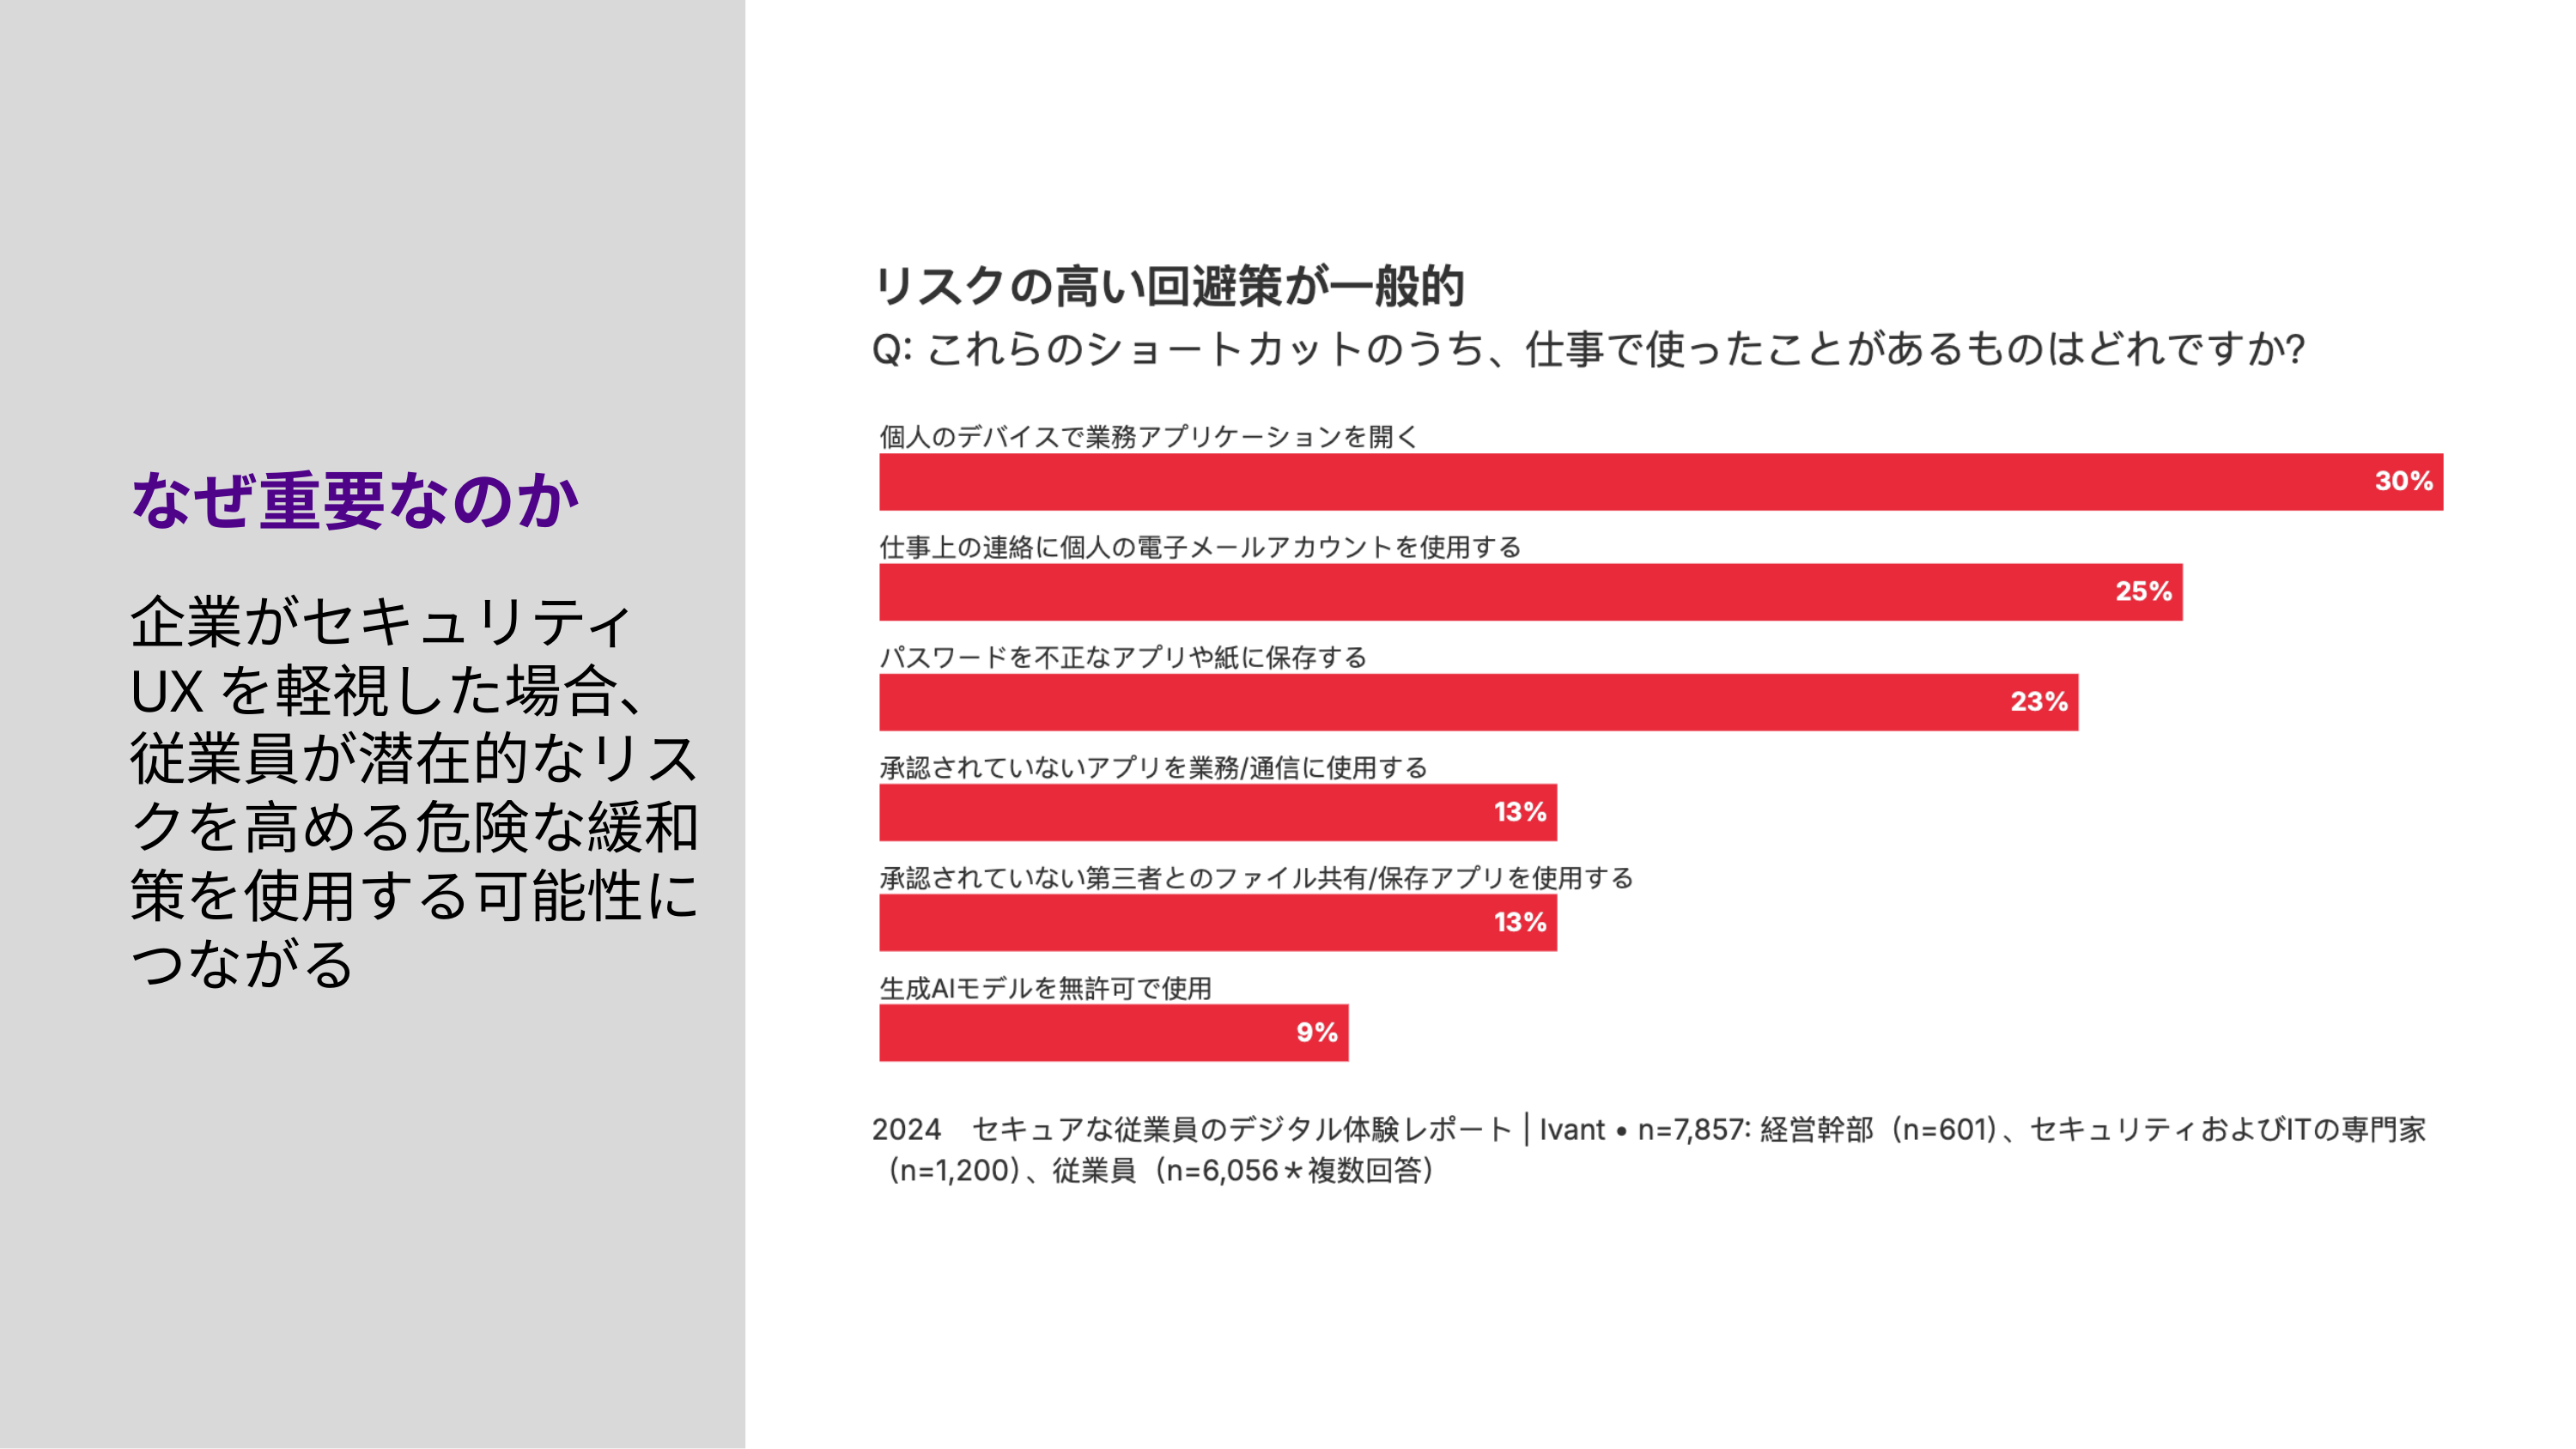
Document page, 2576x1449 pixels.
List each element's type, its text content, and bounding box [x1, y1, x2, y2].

text_box なぜ重要なのか [128, 460, 677, 630]
picture [850, 237, 2471, 1211]
text_box 企業がセキュリティUXを軽視した場合、従業員が潜在的なリスクを高める危険な緩和策を使用する可能性につながる [129, 585, 746, 1109]
text_box [0, 0, 746, 1449]
